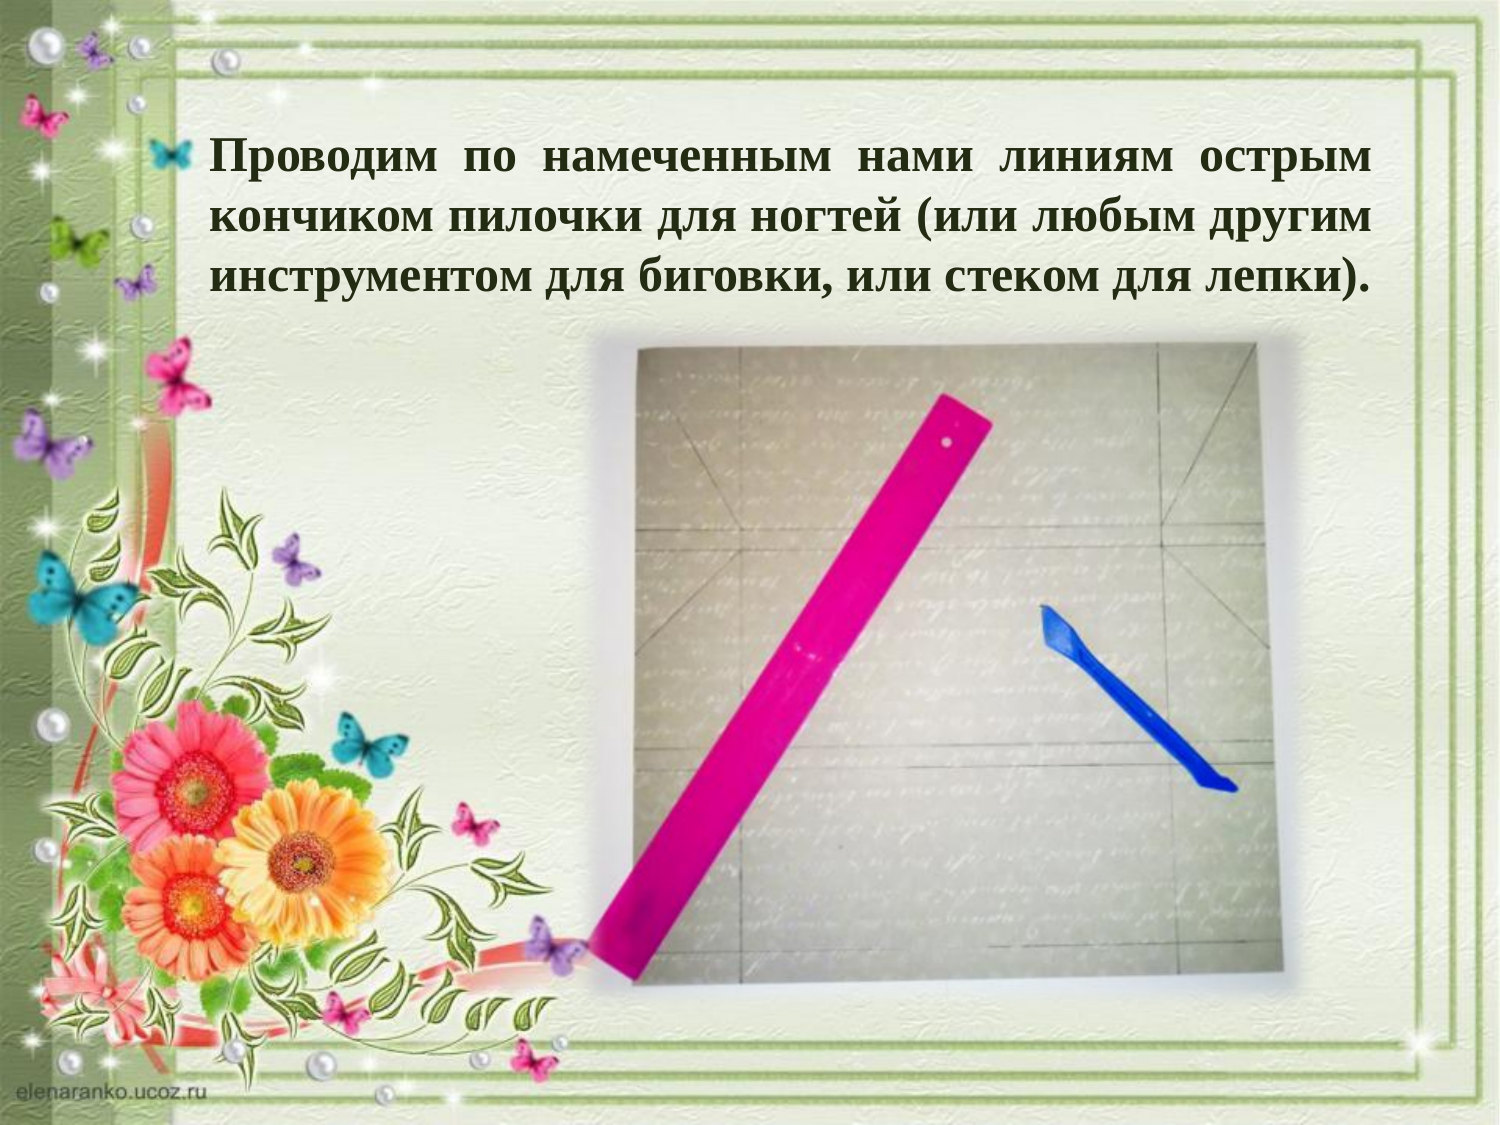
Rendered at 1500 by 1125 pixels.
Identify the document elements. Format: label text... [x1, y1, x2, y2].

picture [0, 0, 1500, 1125]
text_box Проводим по намеченным нами линиям острым кончиком пилочки для ногтей (или любым другим инструментом для биговки, или стеком для лепки). [194, 113, 1388, 369]
